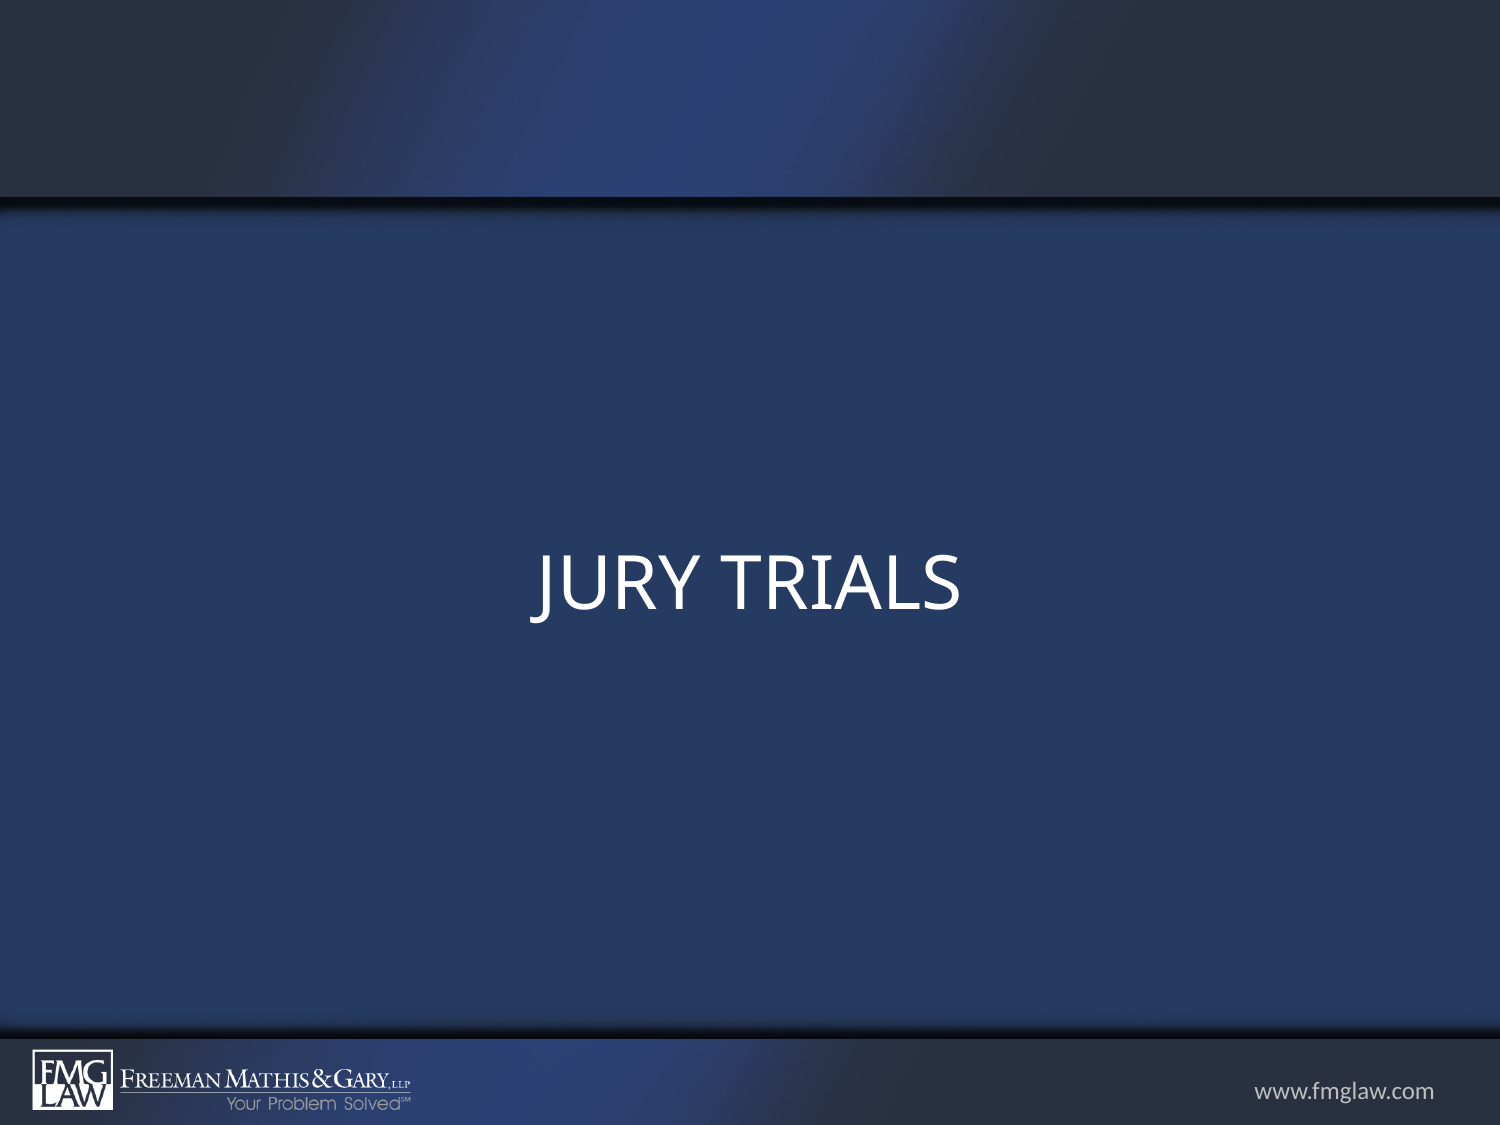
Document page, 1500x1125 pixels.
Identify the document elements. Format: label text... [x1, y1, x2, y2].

list JURY TRIALS [75, 262, 1425, 1005]
picture [0, 0, 1500, 1125]
